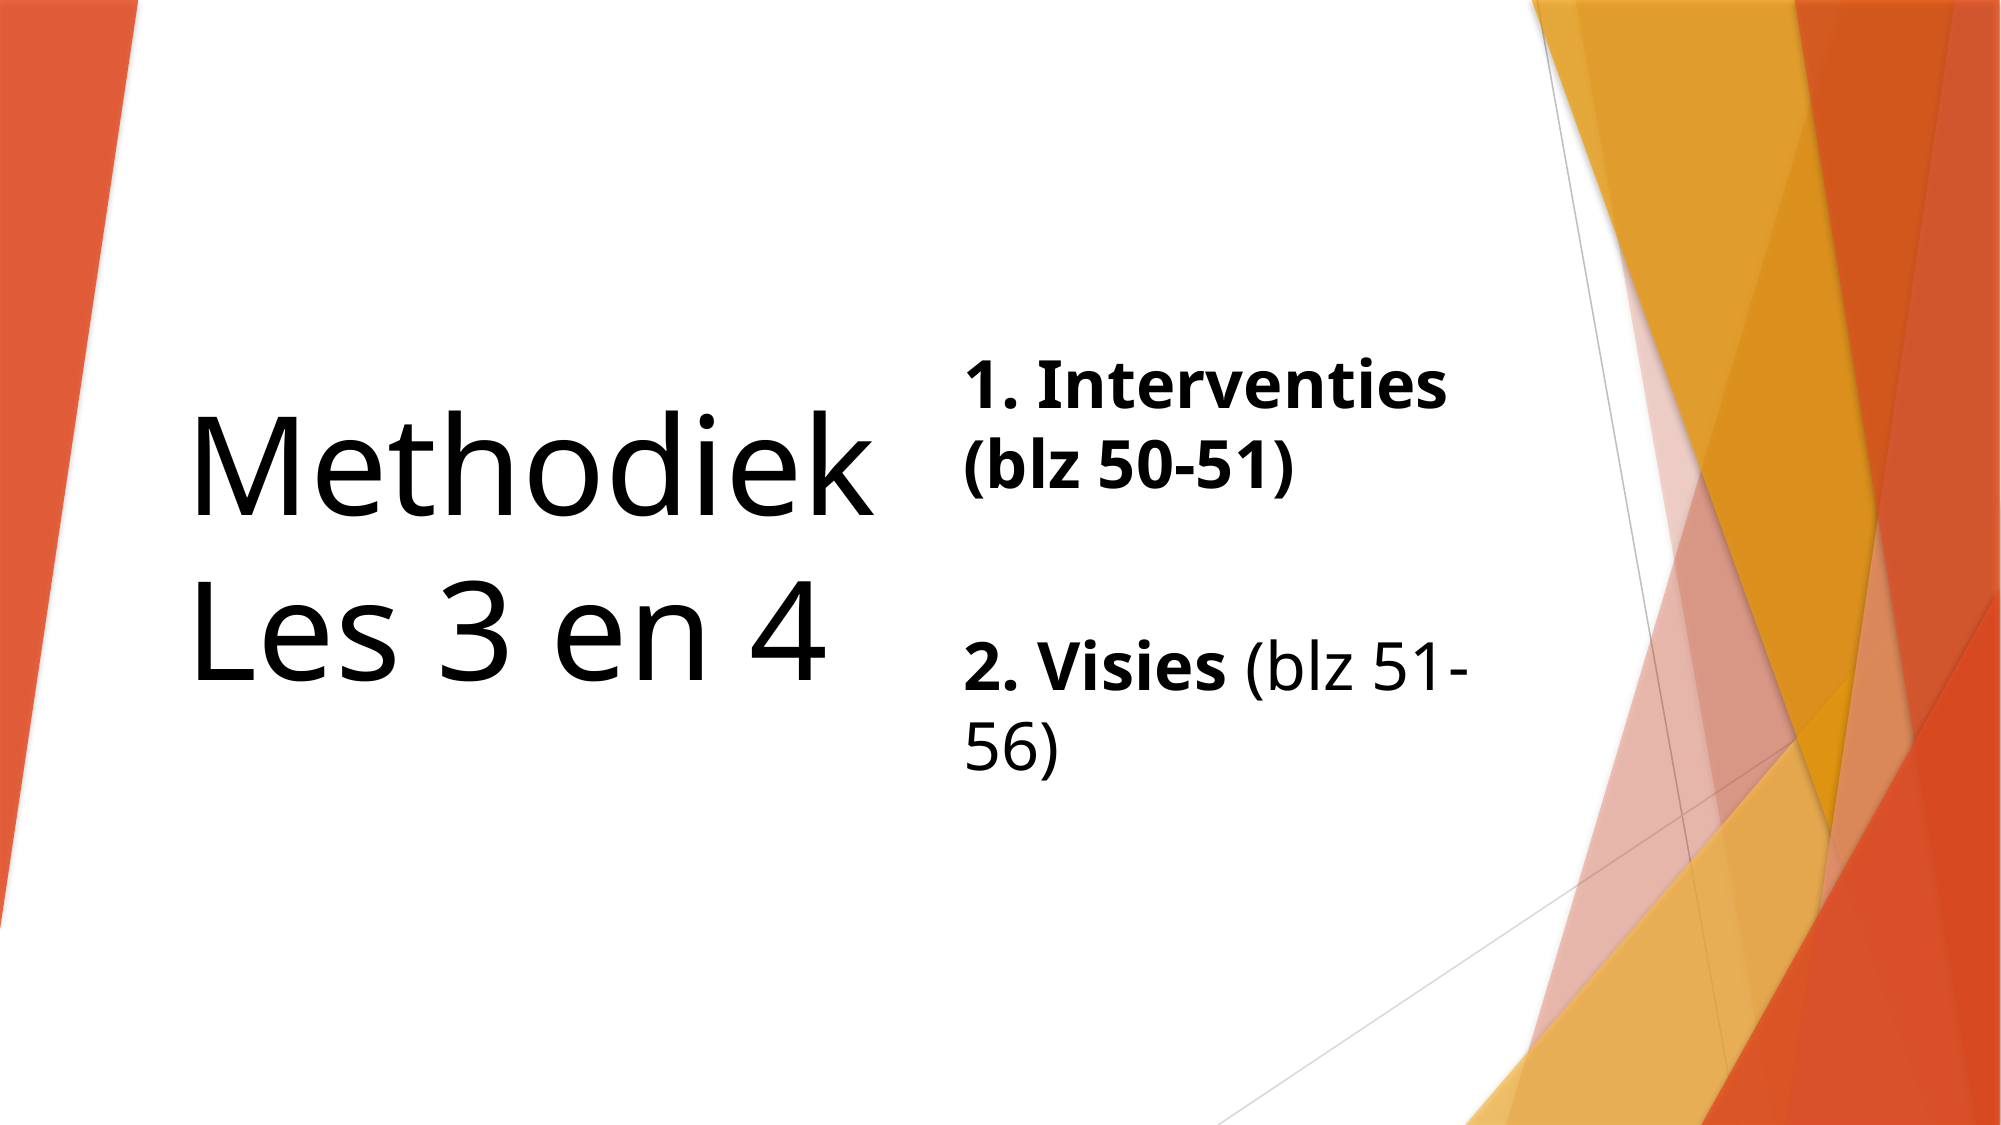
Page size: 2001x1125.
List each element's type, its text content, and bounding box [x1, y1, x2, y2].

title Methodiek Les 3 en 4 [170, 235, 1116, 1015]
subtitle 1. Interventies (blz 50-51) 2. Visies (blz 51-56) [948, 268, 1495, 857]
